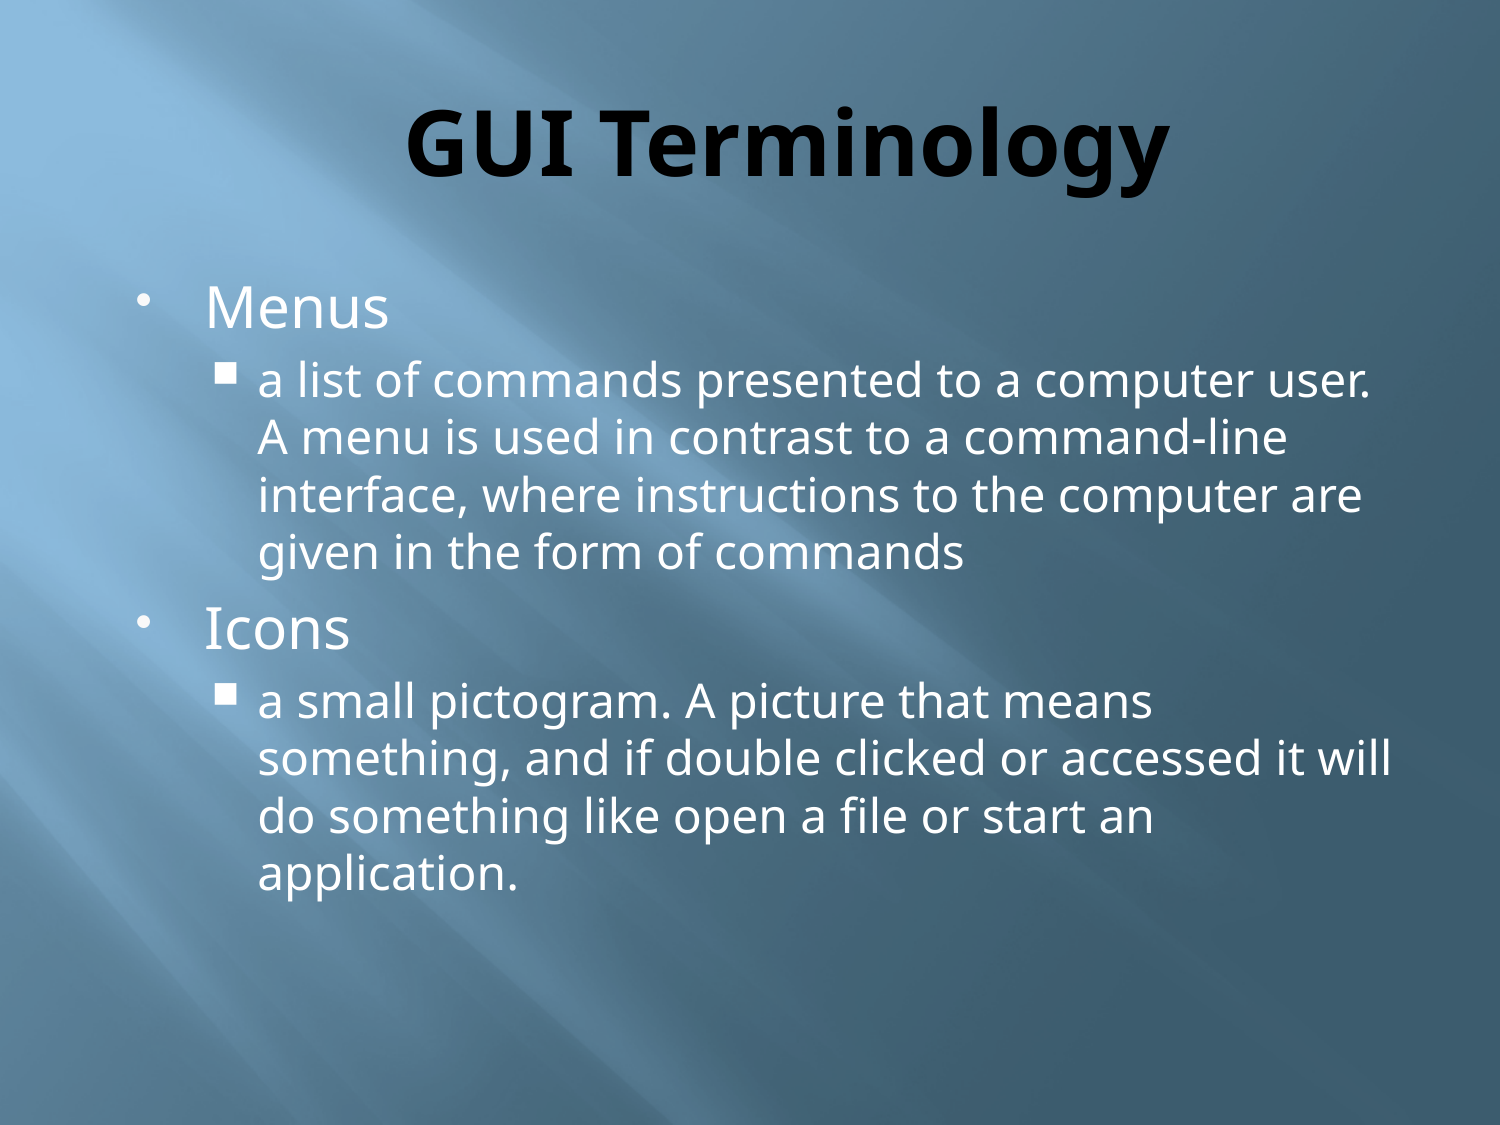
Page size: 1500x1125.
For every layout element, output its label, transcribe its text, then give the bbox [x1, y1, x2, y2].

list Menus a list of commands presented to a computer user. A menu is used in contrast to a command-line interface, where instructions to the computer are given in the form of commands Icons a small pictogram. A picture that means something, and if double clicked or accessed it will do something like open a file or start an application. [99, 262, 1425, 1006]
title GUI Terminology [150, 45, 1425, 234]
